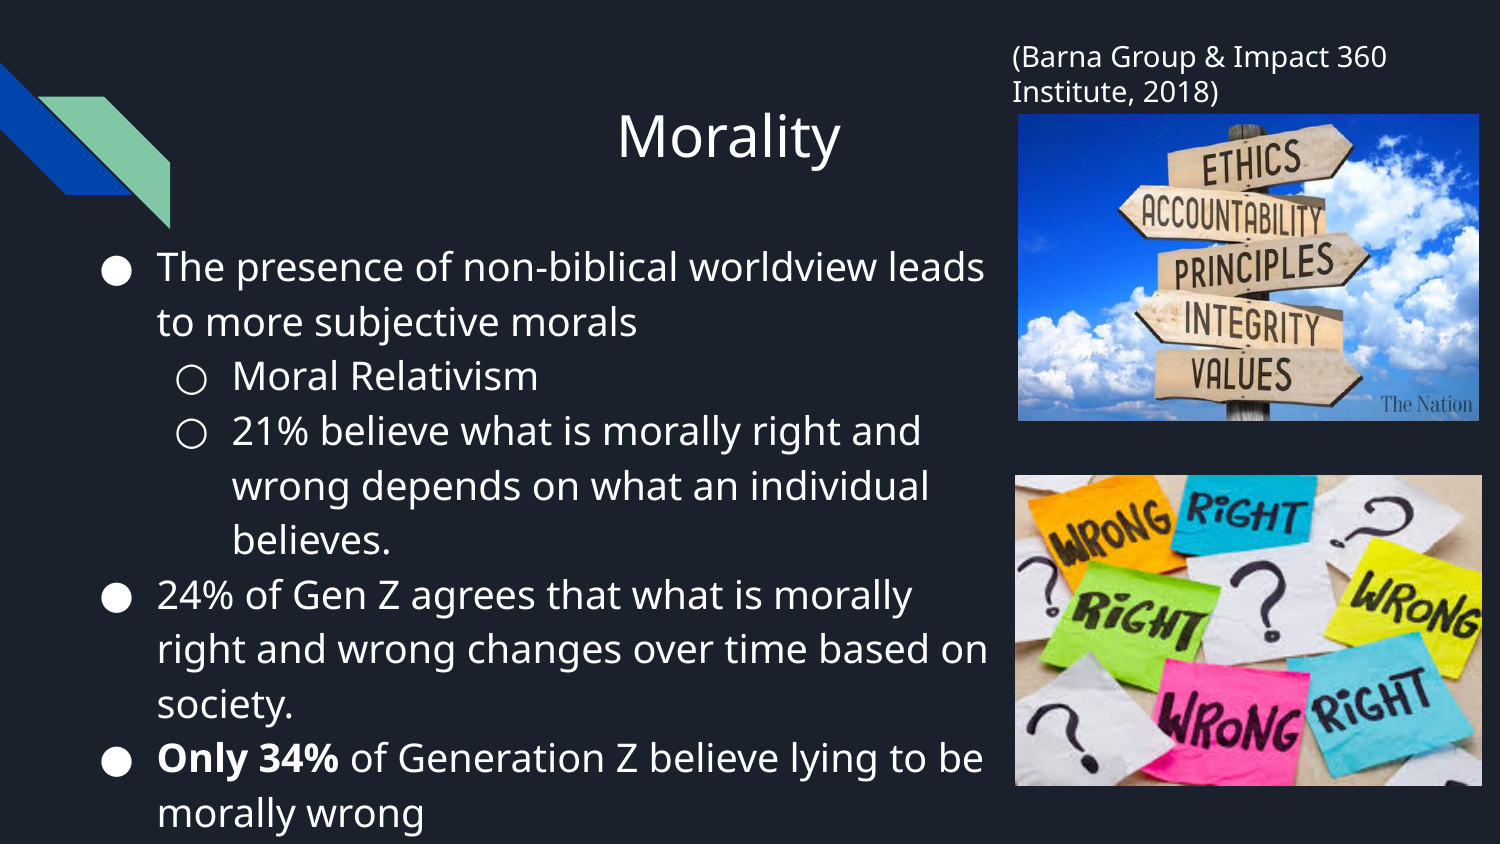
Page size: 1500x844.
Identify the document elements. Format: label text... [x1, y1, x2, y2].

picture [1015, 475, 1482, 786]
picture [1018, 114, 1479, 421]
title Morality [601, 83, 899, 220]
list The presence of non-biblical worldview leads to more subjective morals Moral Relativism 21% believe what is morally right and wrong depends on what an individual believes. 24% of Gen Z agrees that what is morally right and wrong changes over time based on society. Only 34% of Generation Z believe lying to be morally wrong [66, 220, 1019, 698]
text_box (Barna Group & Impact 360 Institute, 2018) [997, 22, 1482, 84]
